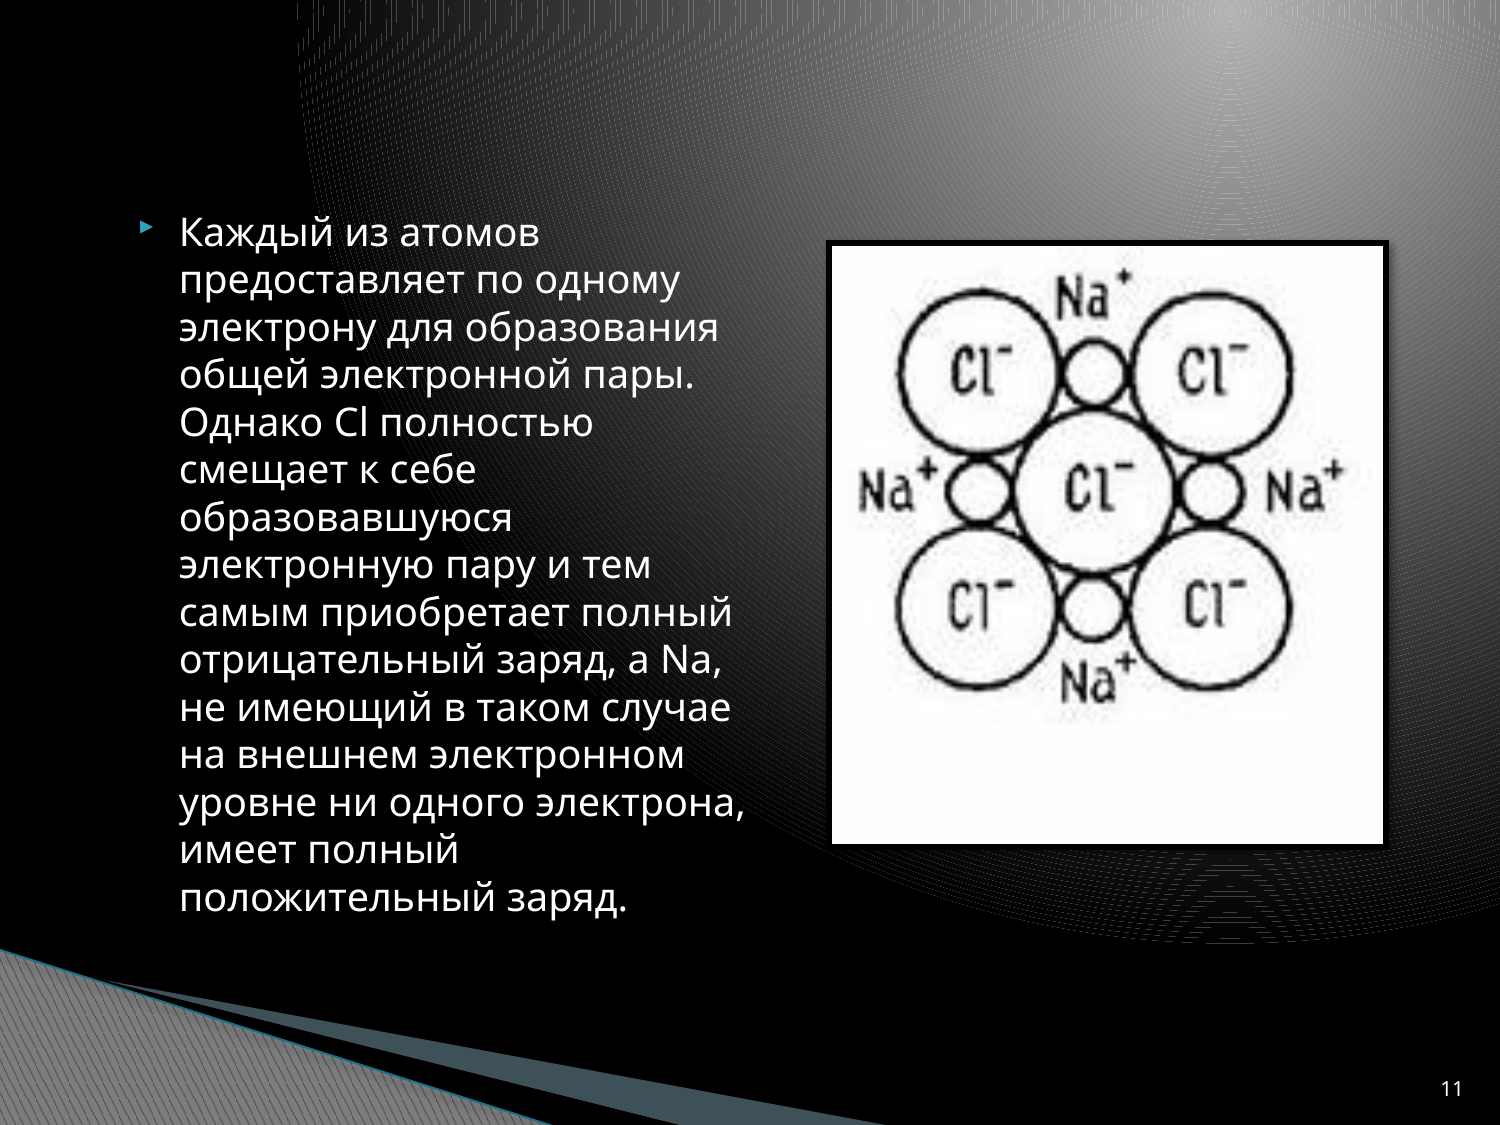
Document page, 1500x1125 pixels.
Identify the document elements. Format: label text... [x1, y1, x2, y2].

picture [831, 245, 1384, 844]
list Каждый из атомов предоставляет по одному электрону для образования общей электронной пары. Однако Cl полностью смещает к себе образовавшуюся электронную пару и тем самым приобретает полный отрицательный заряд, а Na, не имеющий в таком случае на внешнем электронном уровне ни одного электрона, имеет полный положительный заряд. [105, 198, 769, 942]
picture [0, 952, 543, 1125]
slide_number 11 [1418, 1051, 1479, 1112]
